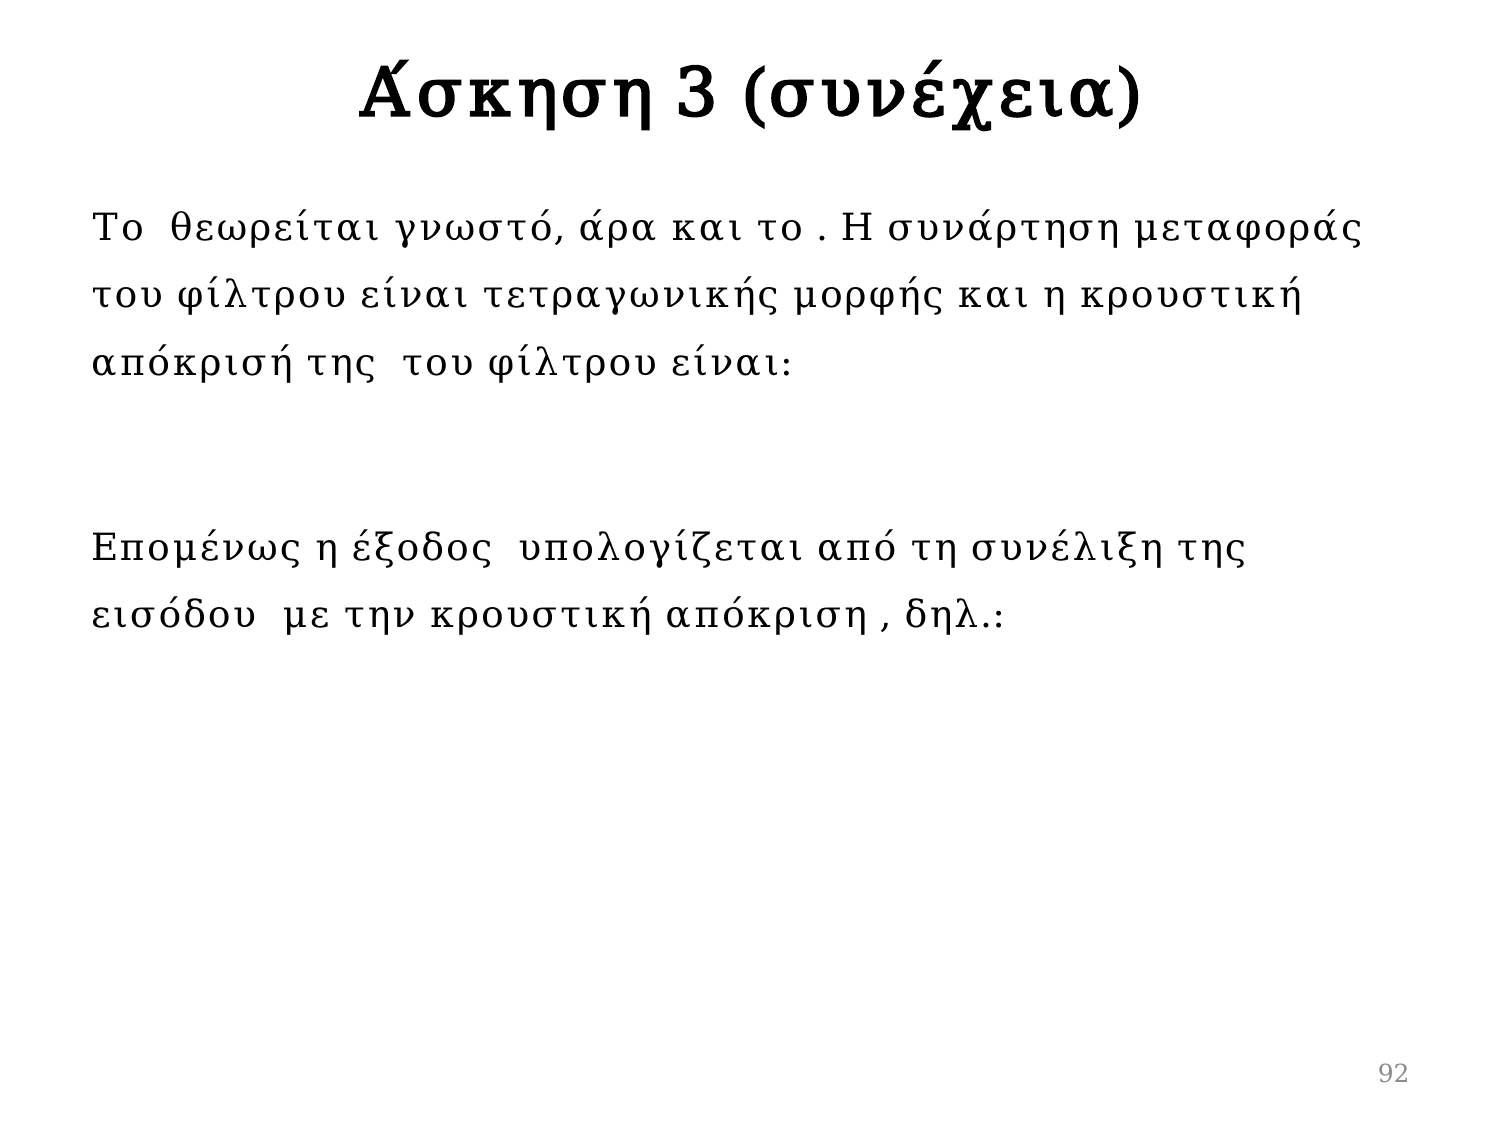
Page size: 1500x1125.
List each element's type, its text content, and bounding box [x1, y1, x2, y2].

title Άσκηση 3 (συνέχεια) [75, 19, 1425, 159]
slide_number 92 [1222, 1042, 1425, 1103]
